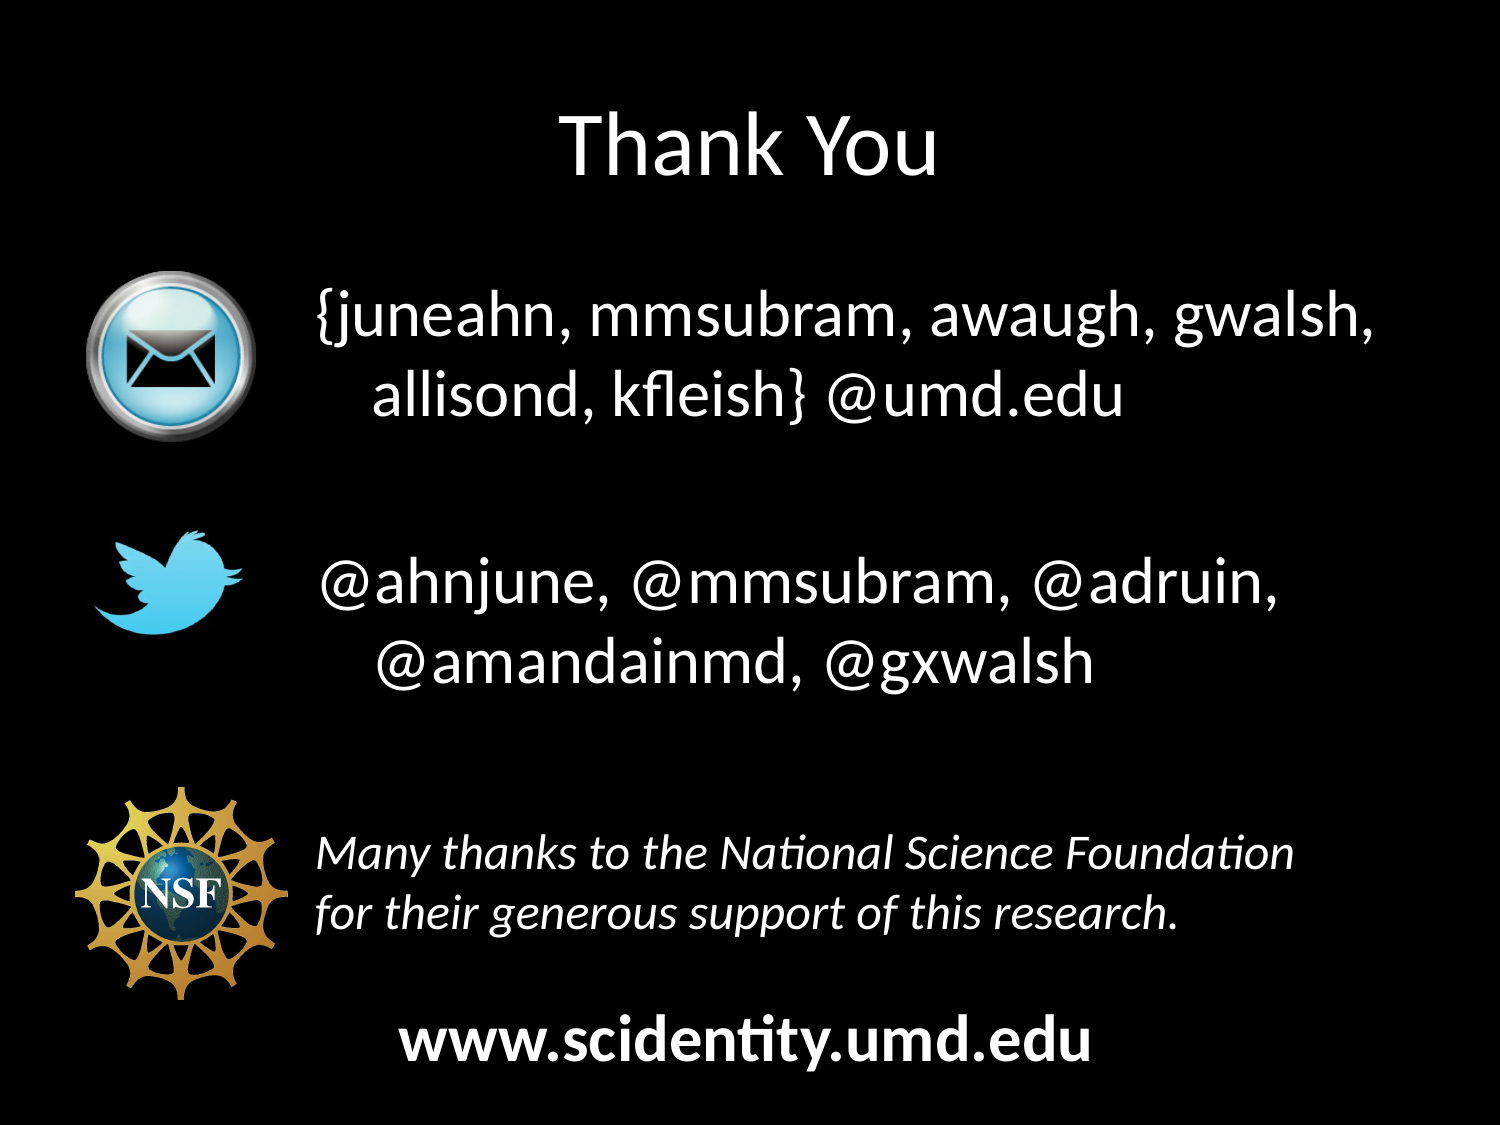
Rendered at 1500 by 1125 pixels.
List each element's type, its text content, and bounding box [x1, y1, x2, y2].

picture [74, 787, 288, 1001]
text_box Many thanks to the National Science Foundation for their generous support of this research. [299, 812, 1338, 948]
picture [74, 262, 276, 463]
list {juneahn, mmsubram, awaugh, gwalsh, allisond, kfleish} @umd.edu @ahnjune, @mmsubram, @adruin, @amandainmd, @gxwalsh [300, 262, 1425, 825]
title Thank You [75, 45, 1425, 233]
picture [87, 499, 251, 663]
text_box www.scidentity.umd.edu [383, 987, 1110, 1083]
